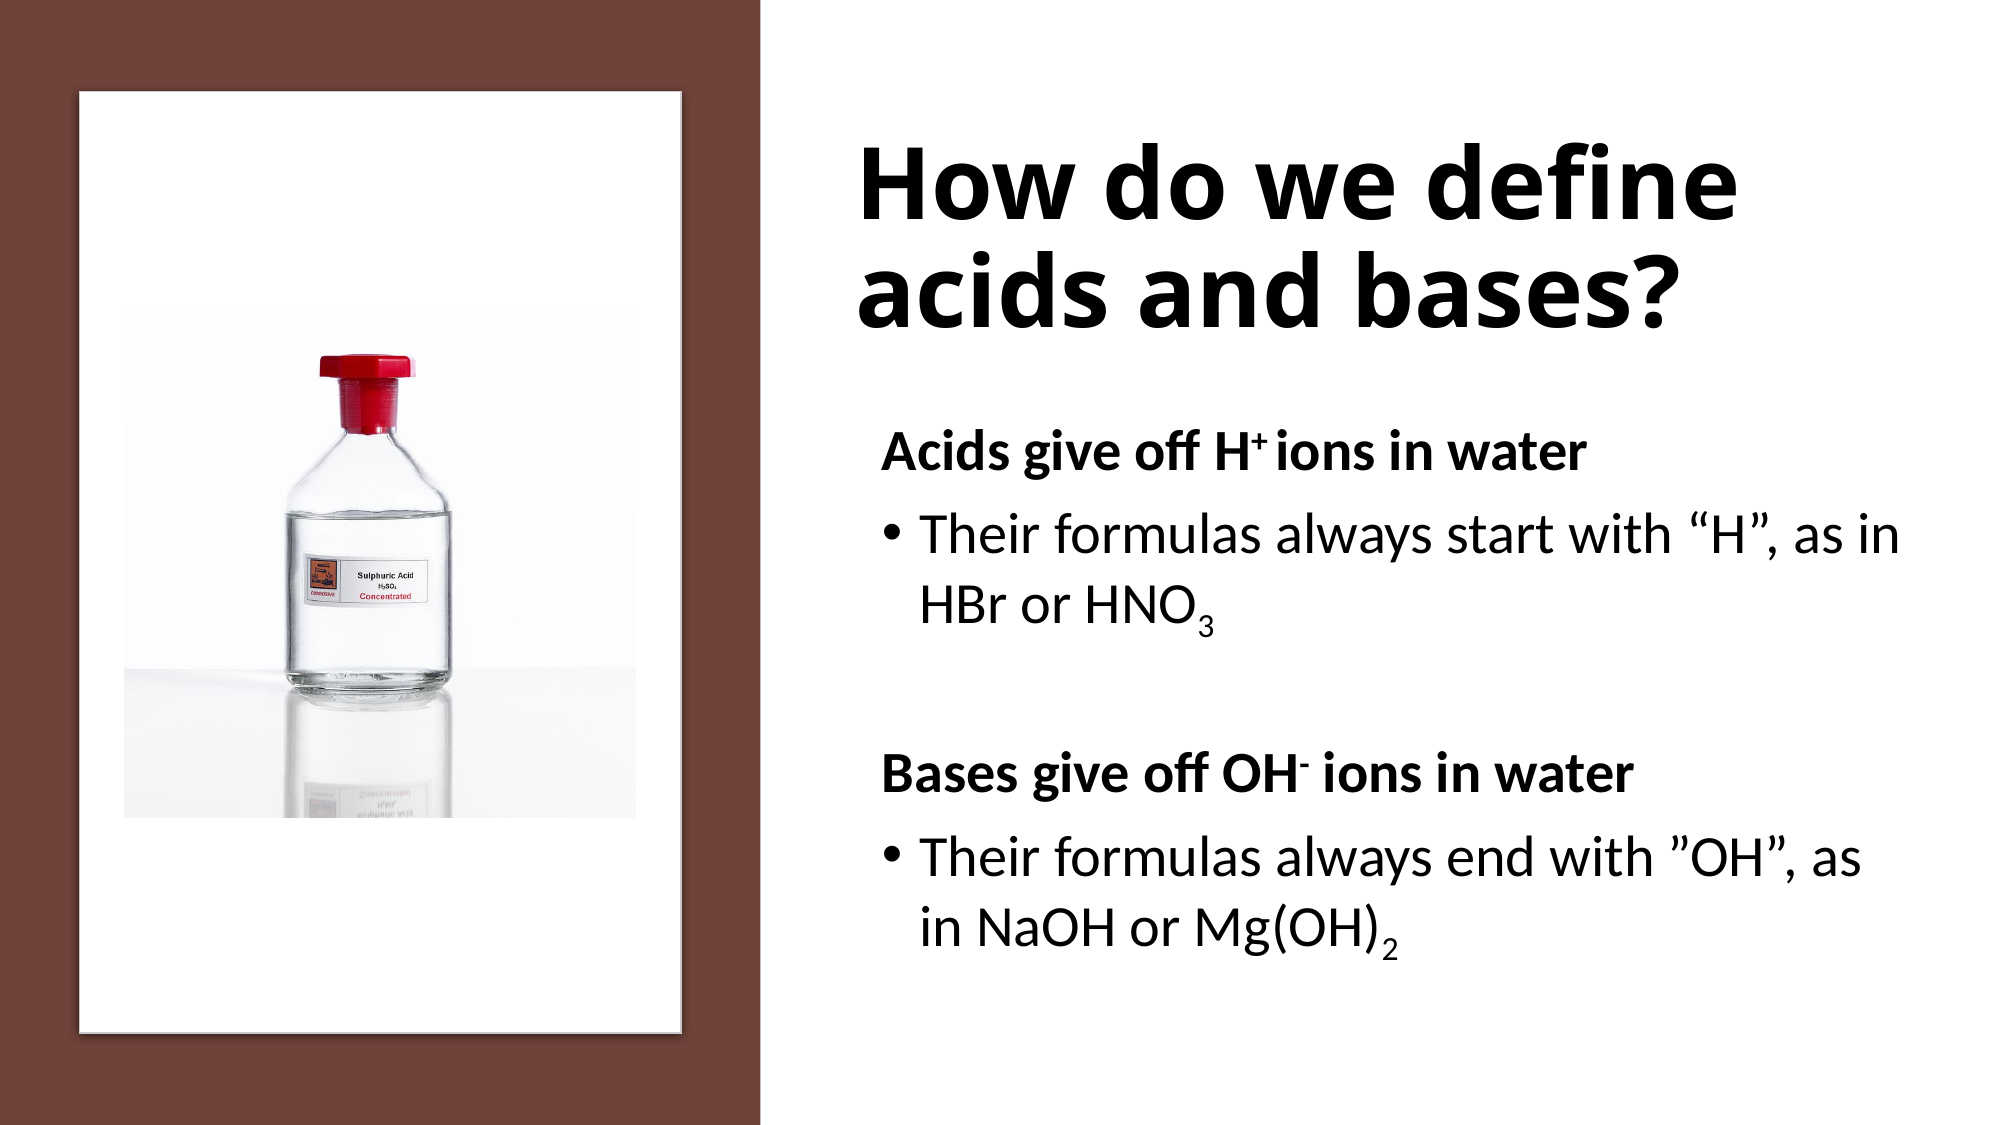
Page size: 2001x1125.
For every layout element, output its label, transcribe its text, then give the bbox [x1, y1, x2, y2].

title How do we define acids and bases? [840, 103, 1909, 379]
text_box [0, 0, 761, 1125]
picture [124, 307, 636, 818]
list Acids give off H+ ions in water Their formulas always start with “H”, as in HBr or HNO3 Bases give off OH- ions in water Their formulas always end with ”OH”, as in NaOH or Mg(OH)2 [866, 412, 1921, 1034]
text_box [78, 91, 682, 1034]
